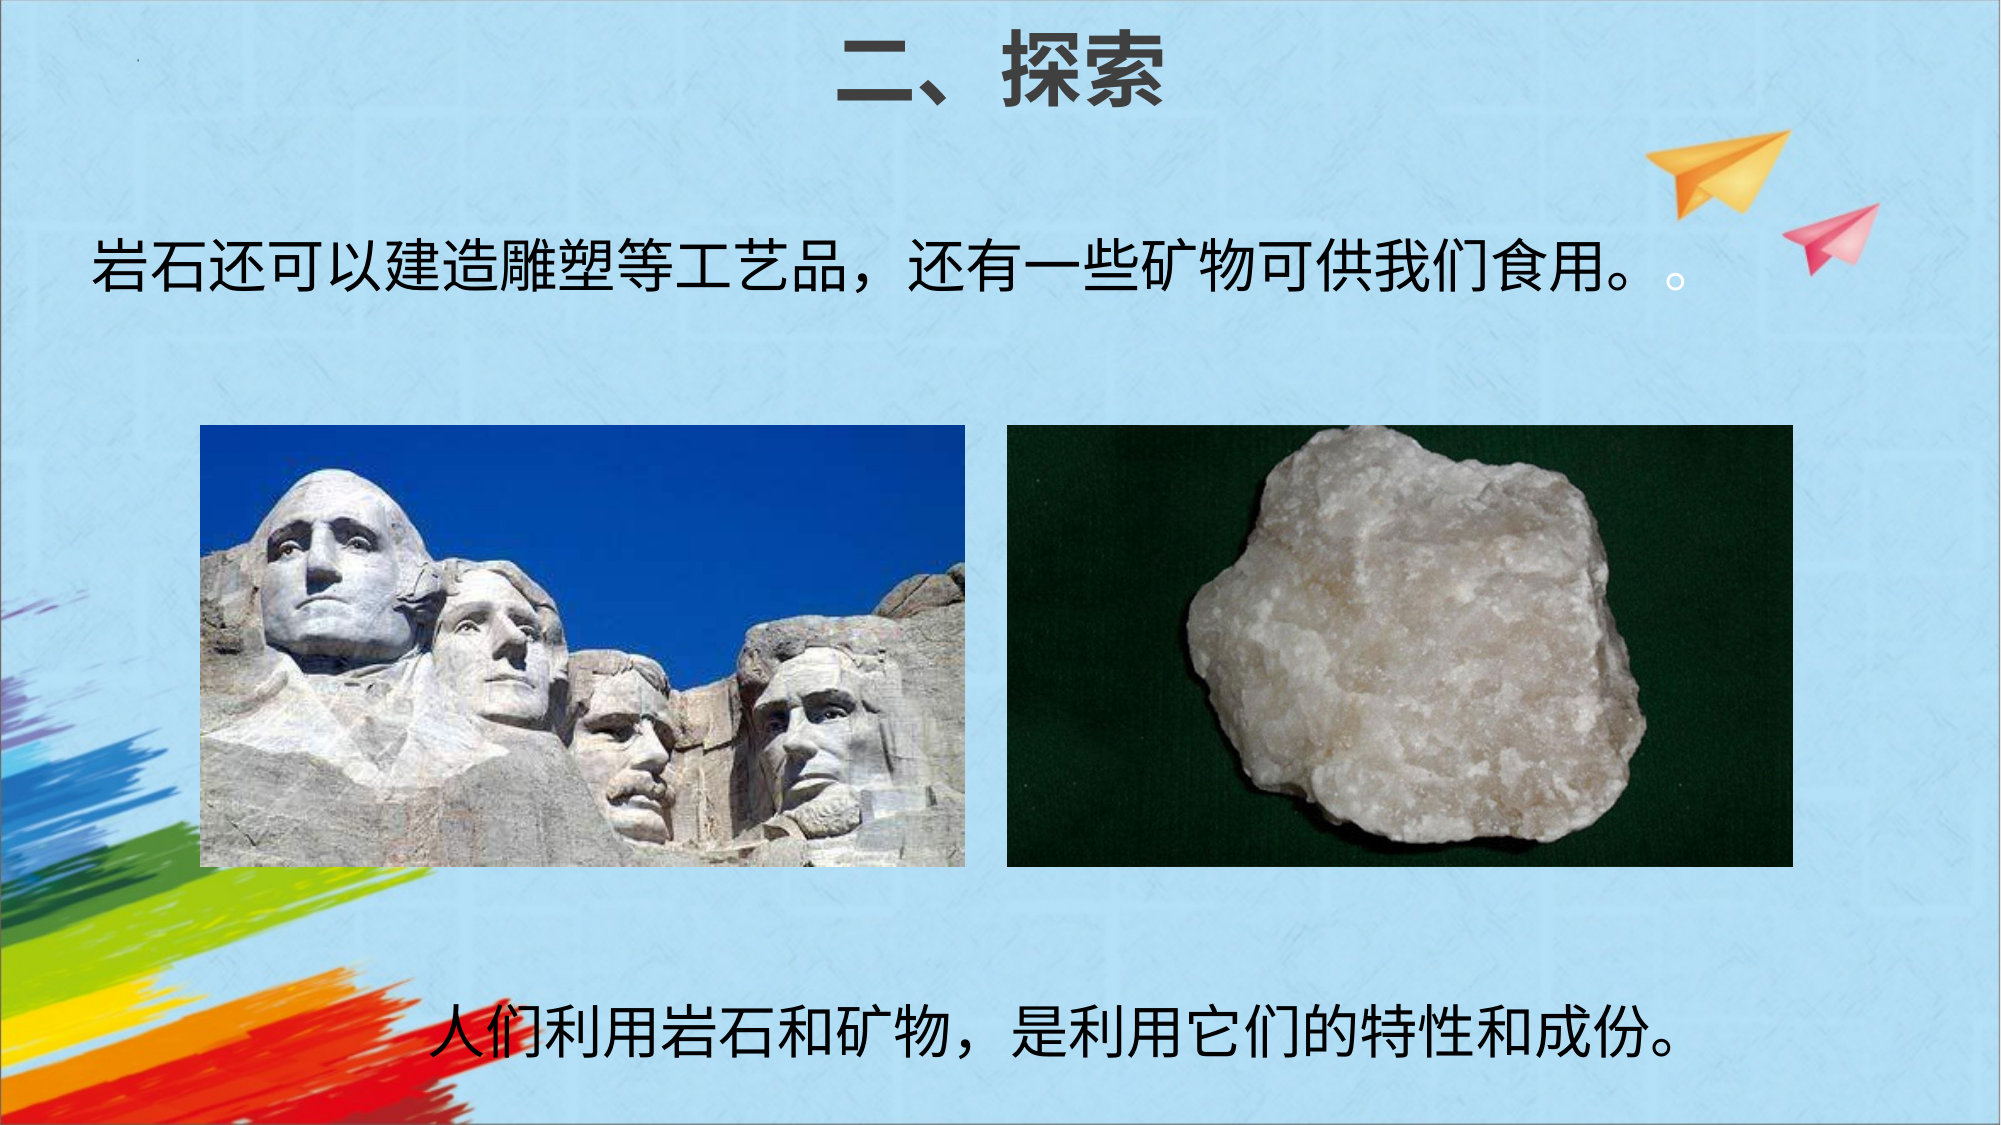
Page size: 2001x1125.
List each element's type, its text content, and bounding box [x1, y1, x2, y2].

text_box 岩石还可以建造雕塑等工艺品，还有一些矿物可供我们食用。。 [77, 186, 1923, 307]
picture [0, 0, 2001, 1125]
title 二、探索 [137, 0, 1863, 135]
text_box 人们利用岩石和矿物，是利用它们的特性和成份。 [412, 987, 1725, 1073]
